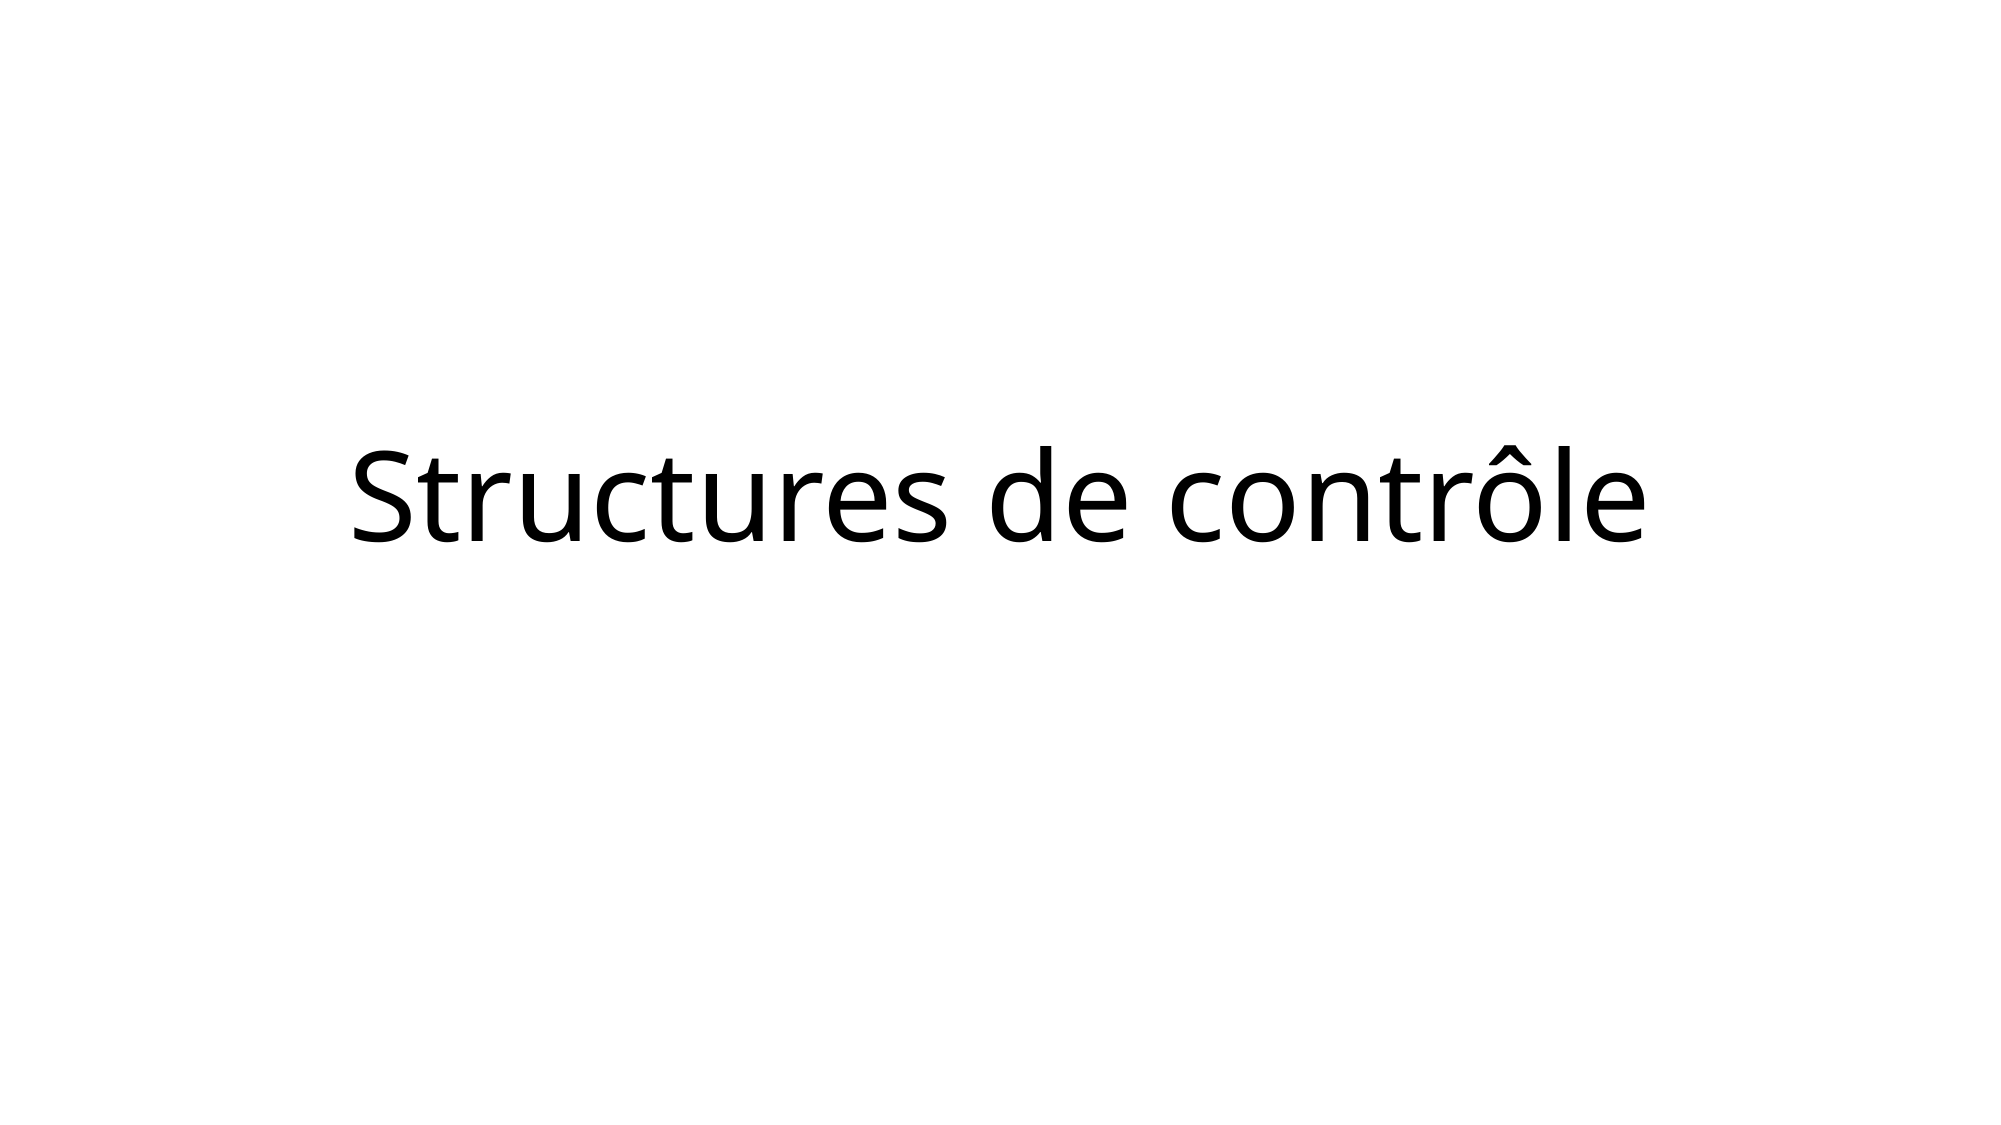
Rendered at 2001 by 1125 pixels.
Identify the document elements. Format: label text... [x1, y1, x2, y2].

title Structures de contrôle [249, 184, 1750, 576]
